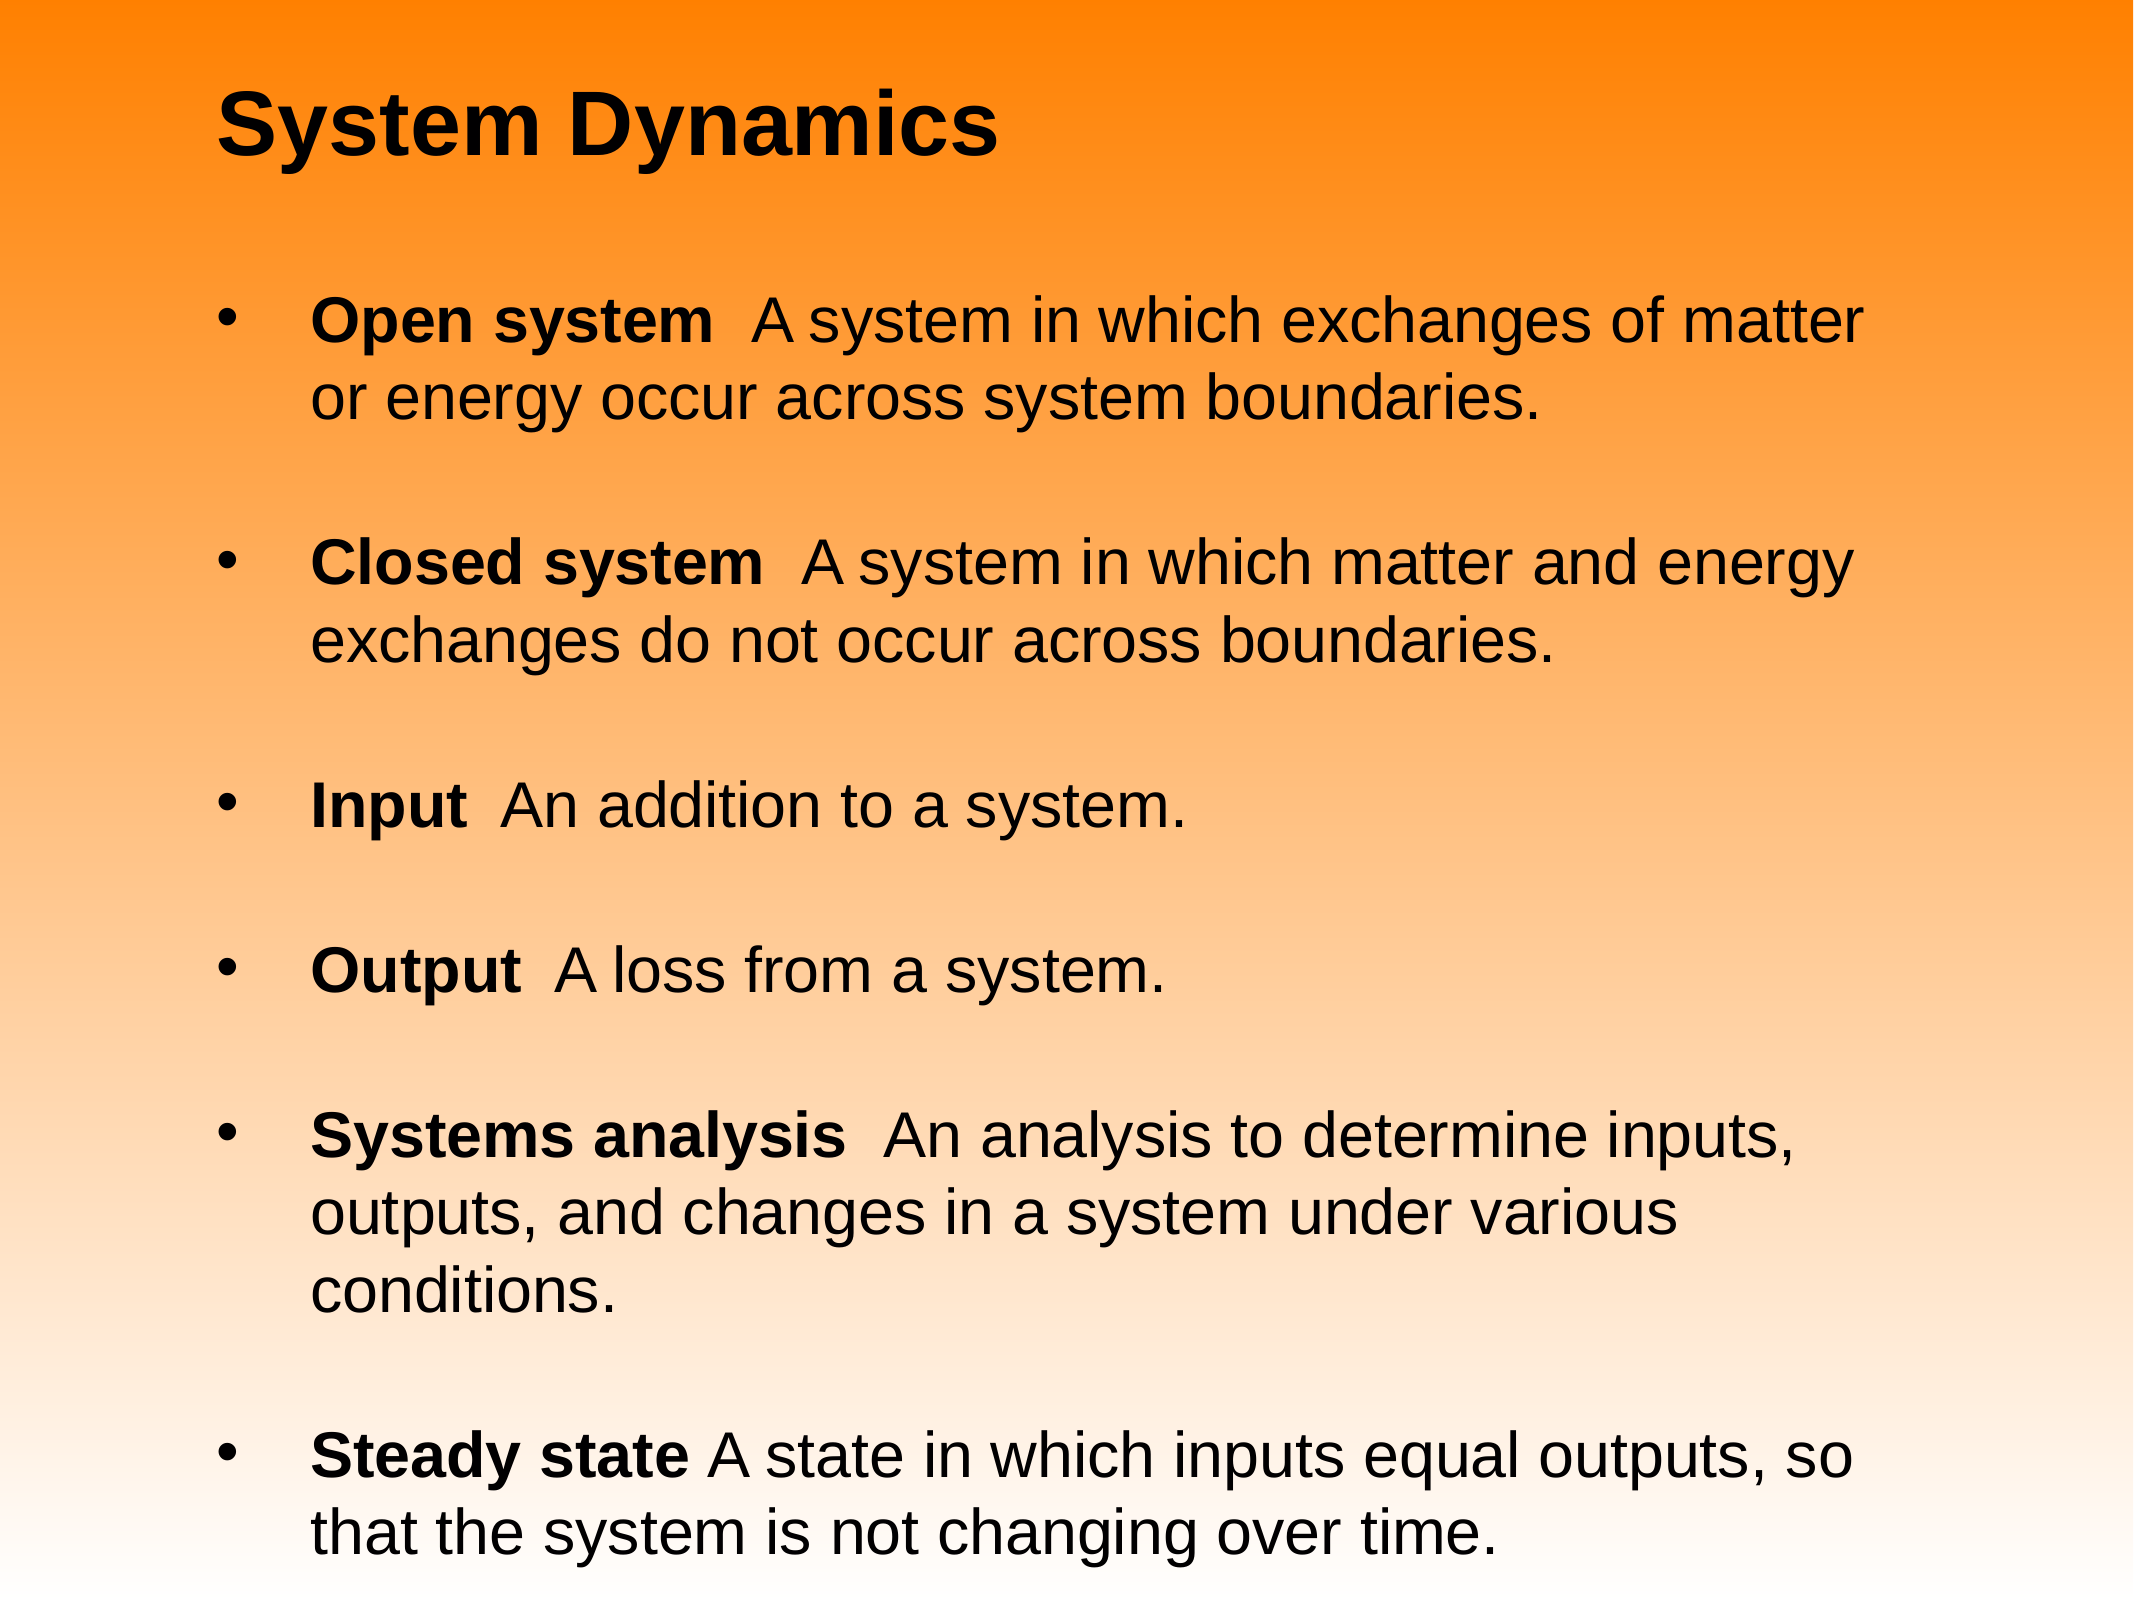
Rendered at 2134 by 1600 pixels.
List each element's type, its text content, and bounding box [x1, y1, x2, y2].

list Open system A system in which exchanges of matter or energy occur across system boundaries. Closed system A system in which matter and energy exchanges do not occur across boundaries. Input An addition to a system. Output A loss from a system. Systems analysis An analysis to determine inputs, outputs, and changes in a system under various conditions. Steady state A state in which inputs equal outputs, so that the system is not changing over time. [208, 443, 1925, 1402]
title System Dynamics [208, 0, 1925, 377]
